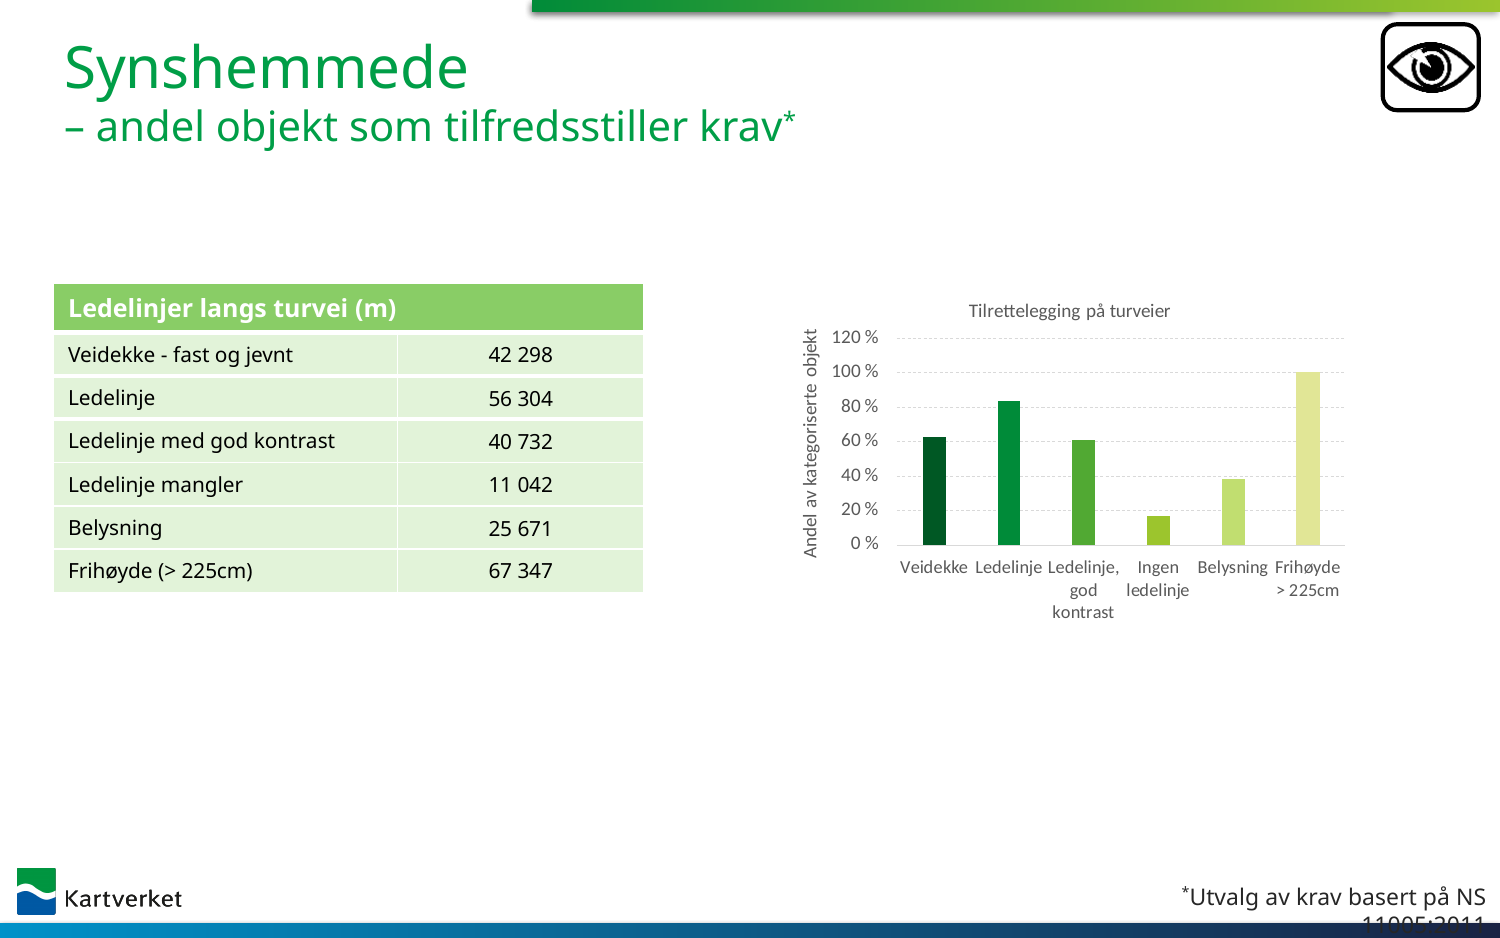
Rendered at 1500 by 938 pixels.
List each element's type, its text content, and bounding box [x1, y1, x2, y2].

table_cell 56 304 [398, 378, 643, 417]
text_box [1382, 24, 1480, 111]
table_cell 67 347 [398, 550, 643, 592]
table_header Ledelinjer langs turvei (m) [54, 284, 643, 330]
text_box Synshemmede – andel objekt som tilfredsstiller krav* [49, 24, 1431, 158]
table_cell 25 671 [398, 507, 643, 548]
table_cell Ledelinje [54, 378, 397, 417]
picture [791, 291, 1348, 630]
table_cell Ledelinje mangler [54, 463, 397, 505]
table_cell Frihøyde (> 225cm) [54, 550, 397, 592]
table_cell Veidekke - fast og jevnt [54, 335, 397, 374]
table_cell Ledelinje med god kontrast [54, 421, 397, 462]
text_box *Utvalg av krav basert på NS 11005:2011 [1068, 873, 1500, 938]
table_cell 42 298 [398, 335, 643, 374]
table_cell 40 732 [398, 421, 643, 462]
table_cell 11 042 [398, 463, 643, 505]
table_cell Belysning [54, 507, 397, 548]
